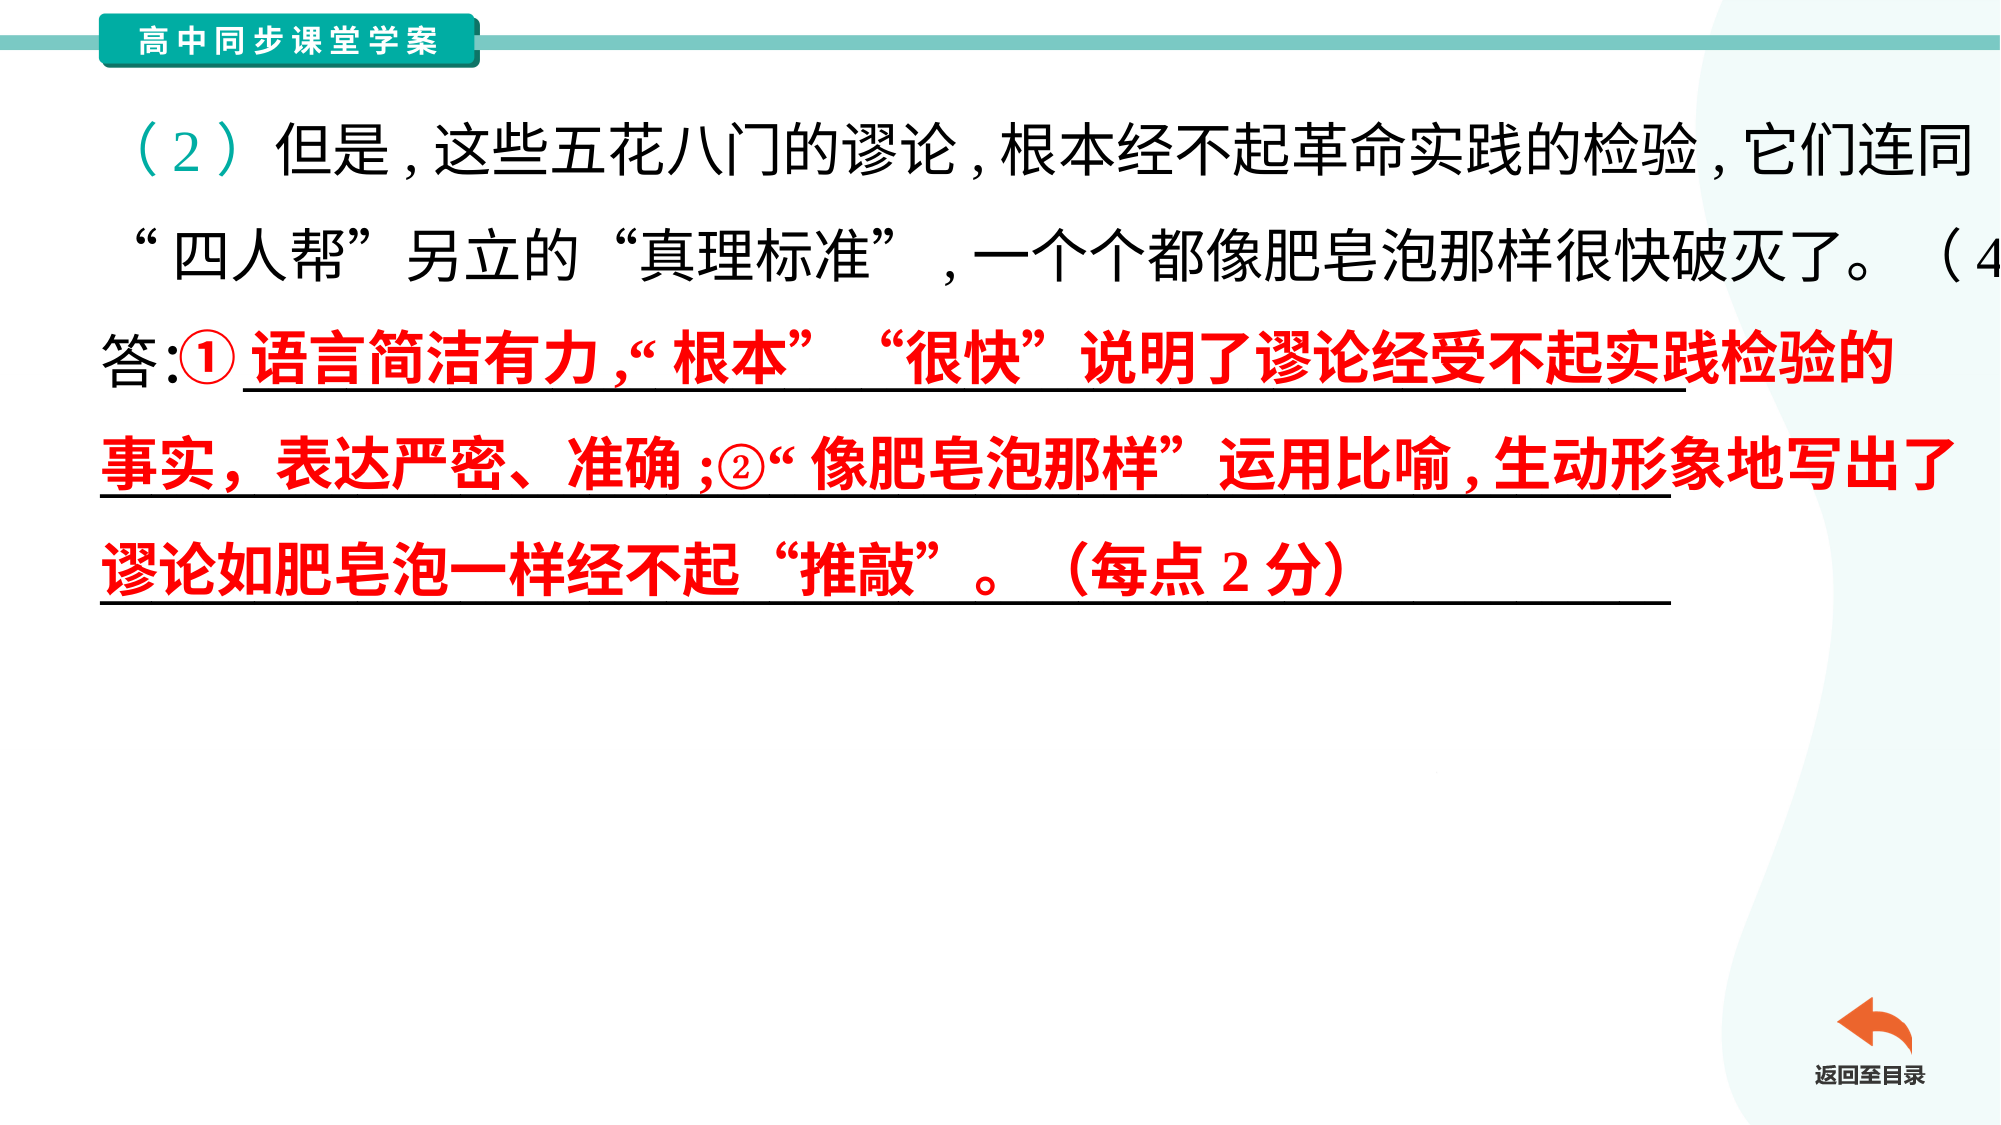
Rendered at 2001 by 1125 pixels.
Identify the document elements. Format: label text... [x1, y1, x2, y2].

picture [0, 0, 2000, 1125]
text_box ①语言简洁有力,“根本”“很快”说明了谬论经受不起实践检验的 事实，表达严密、准确;②“像肥皂泡那样”运用比喻,生动形象地写出了 谬论如肥皂泡一样经不起“推敲”。（每点2分） [100, 284, 1899, 604]
text_box （2）但是,这些五花八门的谬论,根本经不起革命实践的检验,它们连同 “四人帮”另立的“真理标准”,一个个都像肥皂泡那样很快破灭了。（4分） 答： ________________________________________________________ _____________________________________________________________ _____________________________________________________________ [100, 604, 1899, 608]
text_box （2）但是,这些五花八门的谬论,根本经不起革命实践的检验,它们连同 “四人帮”另立的“真理标准”,一个个都像肥皂泡那样很快破灭了。（4分） 答： ________________________________________________________ _____________________________________________________________ _____________________________________________________________ [100, 76, 1899, 284]
